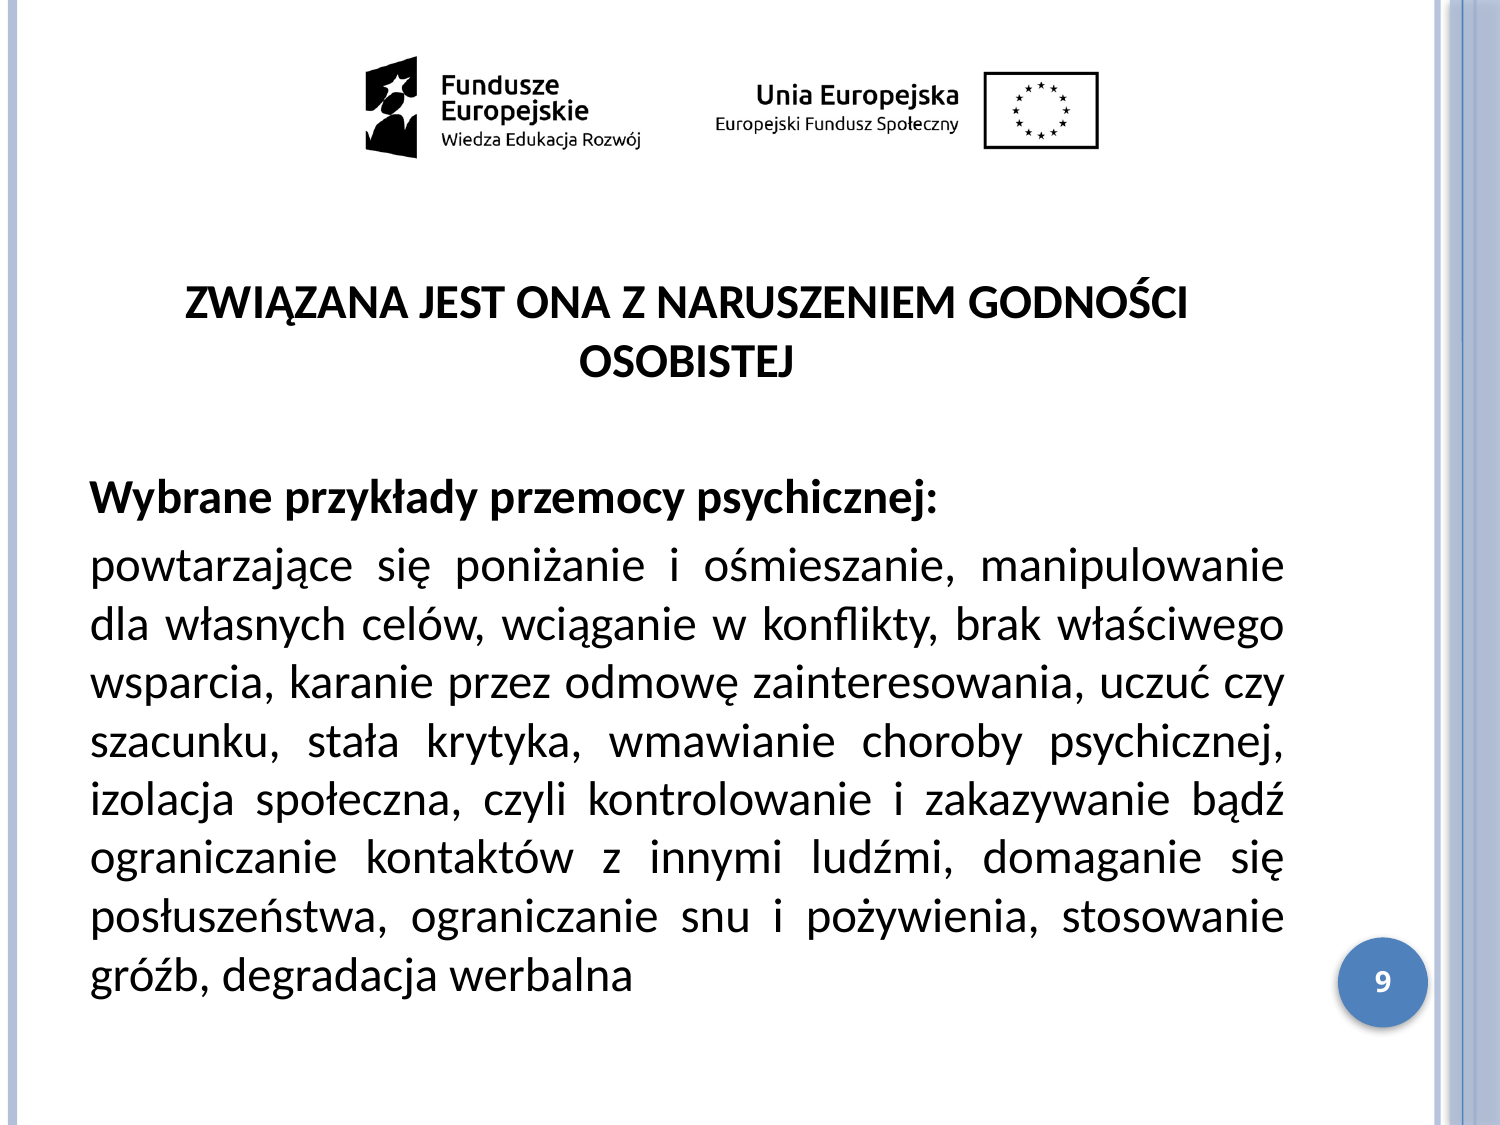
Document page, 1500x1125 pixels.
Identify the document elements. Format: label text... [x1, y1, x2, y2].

picture [340, 30, 1124, 184]
slide_number 9 [1333, 940, 1434, 1027]
list ZWIĄZANA JEST ONA Z NARUSZENIEM GODNOŚCI OSOBISTEJ Wybrane przykłady przemocy psychicznej: powtarzające się poniżanie i ośmieszanie, manipulowanie dla własnych celów, wciąganie w konflikty, brak właściwego wsparcia, karanie przez odmowę zainteresowania, uczuć czy szacunku, stała krytyka, wmawianie choroby psychicznej, izolacja społeczna, czyli kontrolowanie i zakazywanie bądź ograniczanie kontaktów z innymi ludźmi, domaganie się posłuszeństwa, ograniczanie snu i pożywienia, stosowanie gróźb, degradacja werbalna [75, 262, 1300, 1062]
